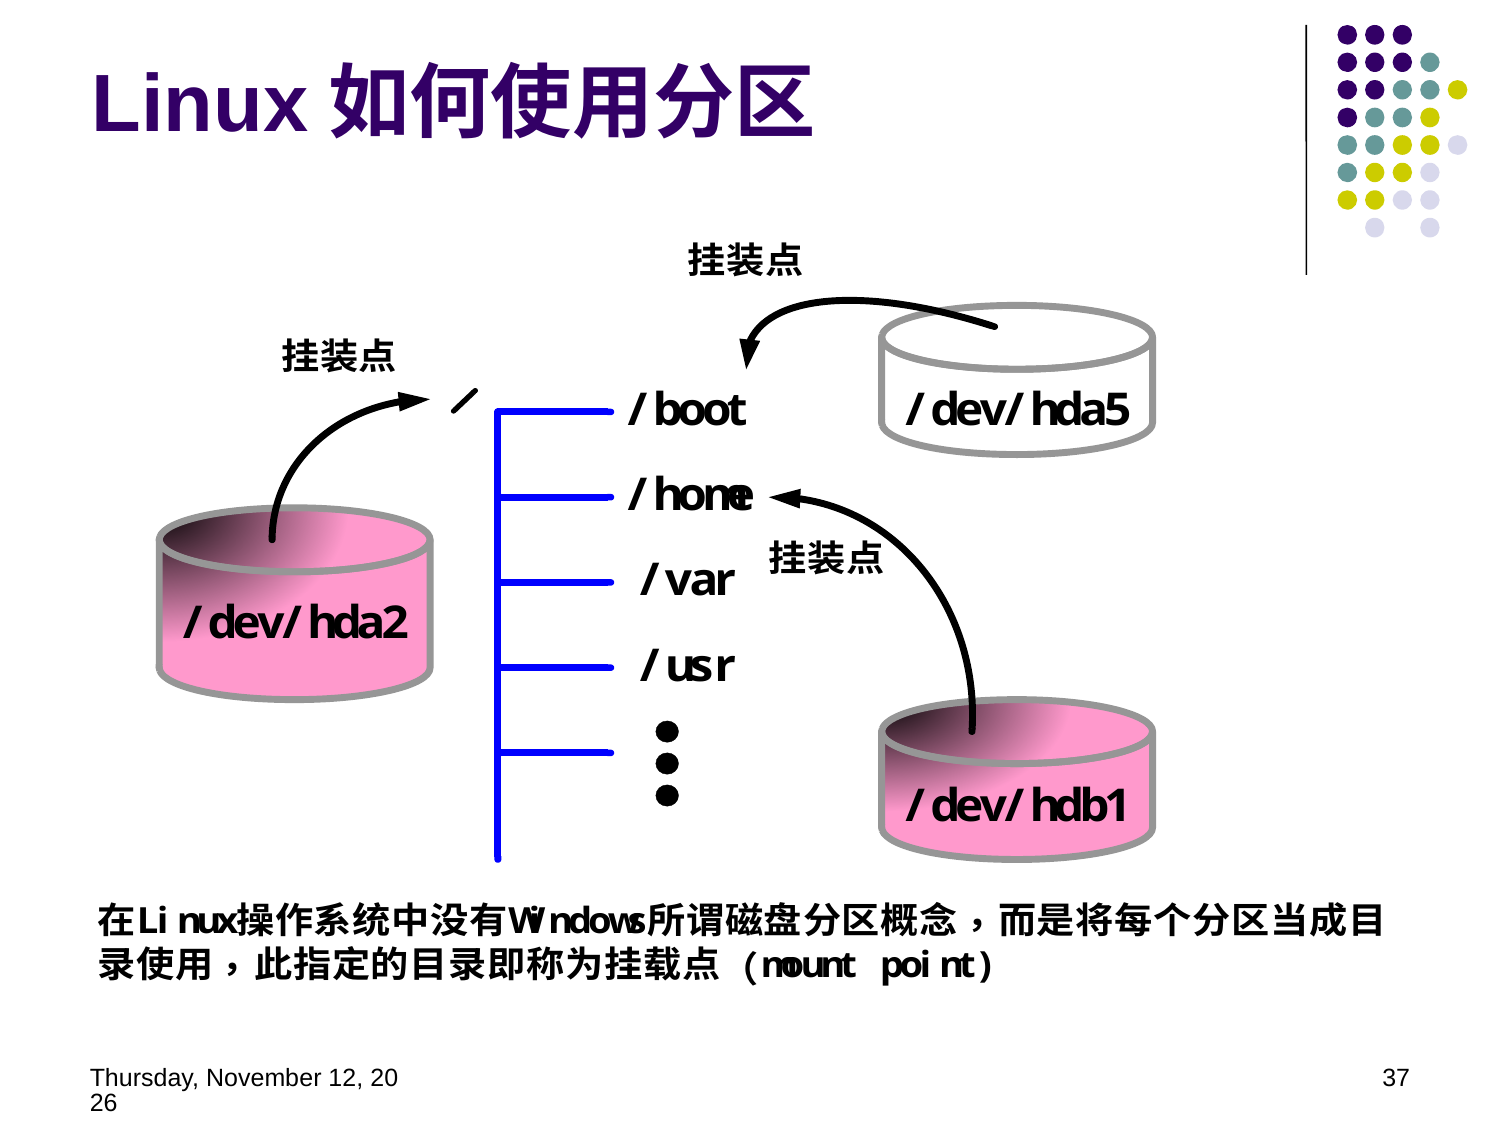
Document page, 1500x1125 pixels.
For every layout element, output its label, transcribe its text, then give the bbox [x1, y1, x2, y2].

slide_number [75, 1024, 425, 1100]
title Linux如何使用分区 [76, 42, 1428, 230]
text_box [88, 222, 1405, 1012]
footer [360, 1023, 1247, 1099]
slide_number 37 [1074, 1024, 1425, 1100]
